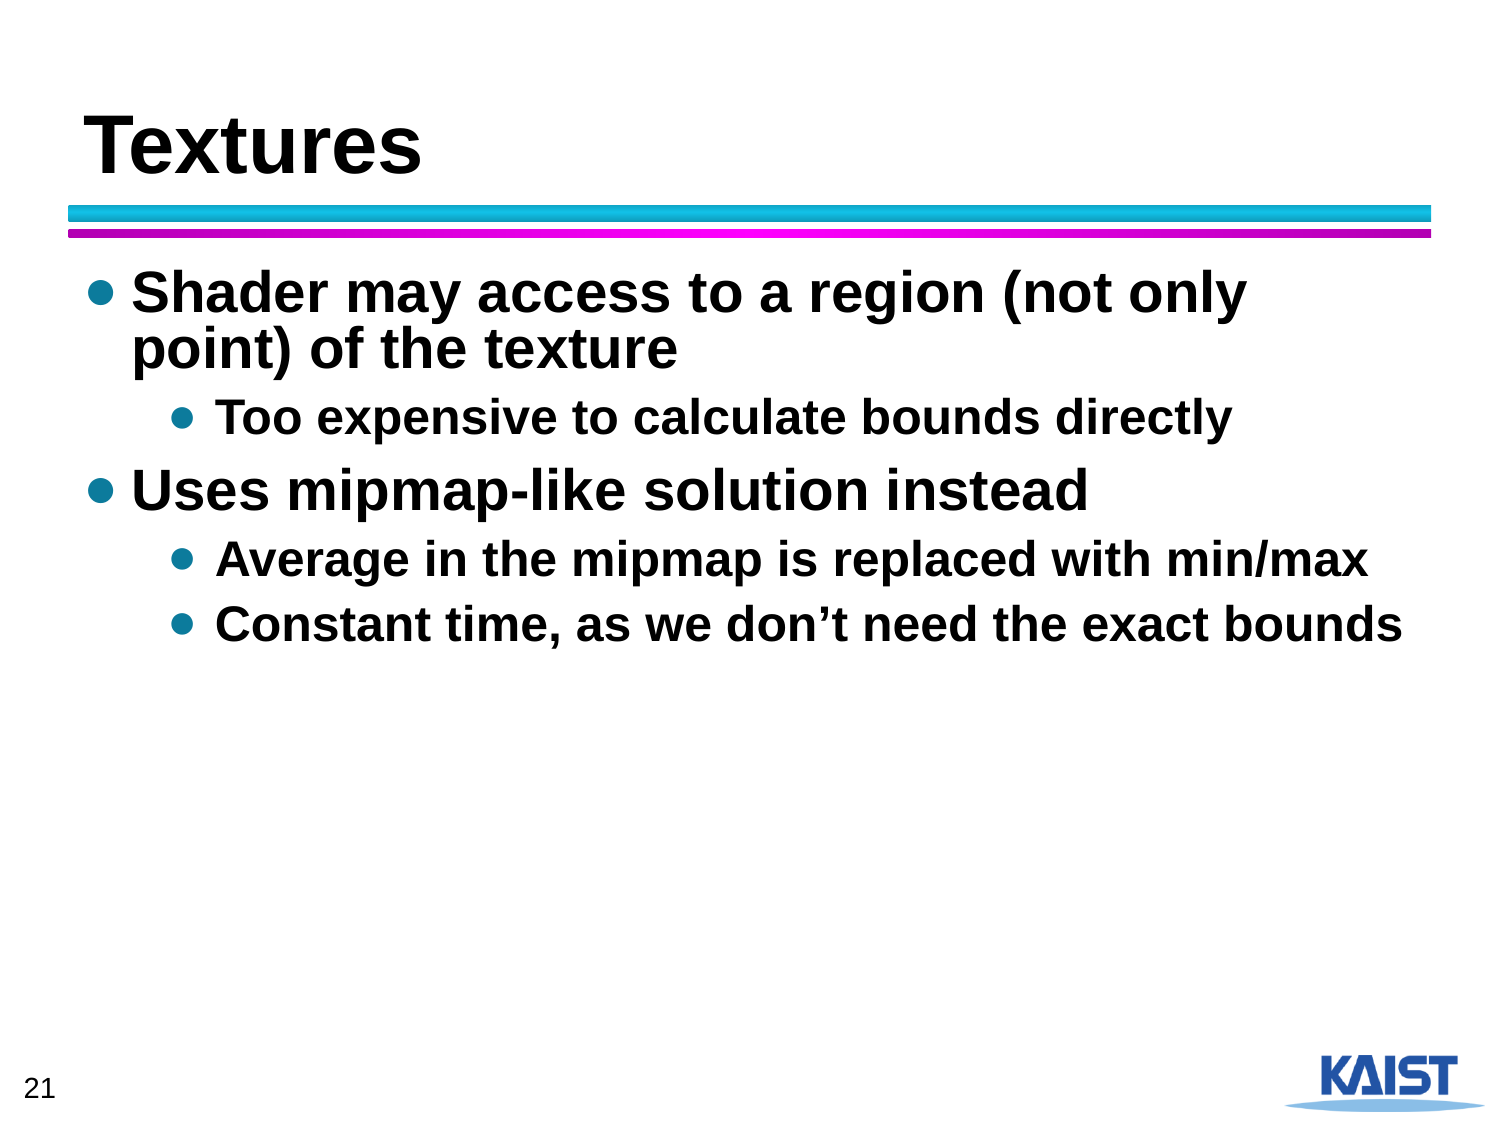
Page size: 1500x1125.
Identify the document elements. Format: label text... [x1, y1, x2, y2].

picture [1284, 1055, 1485, 1112]
list Shader may access to a region (not only point) of the texture Too expensive to calculate bounds directly Uses mipmap-like solution instead Average in the mipmap is replaced with min/max Constant time, as we don’t need the exact bounds [68, 259, 1434, 1093]
title Textures [68, 48, 1428, 199]
